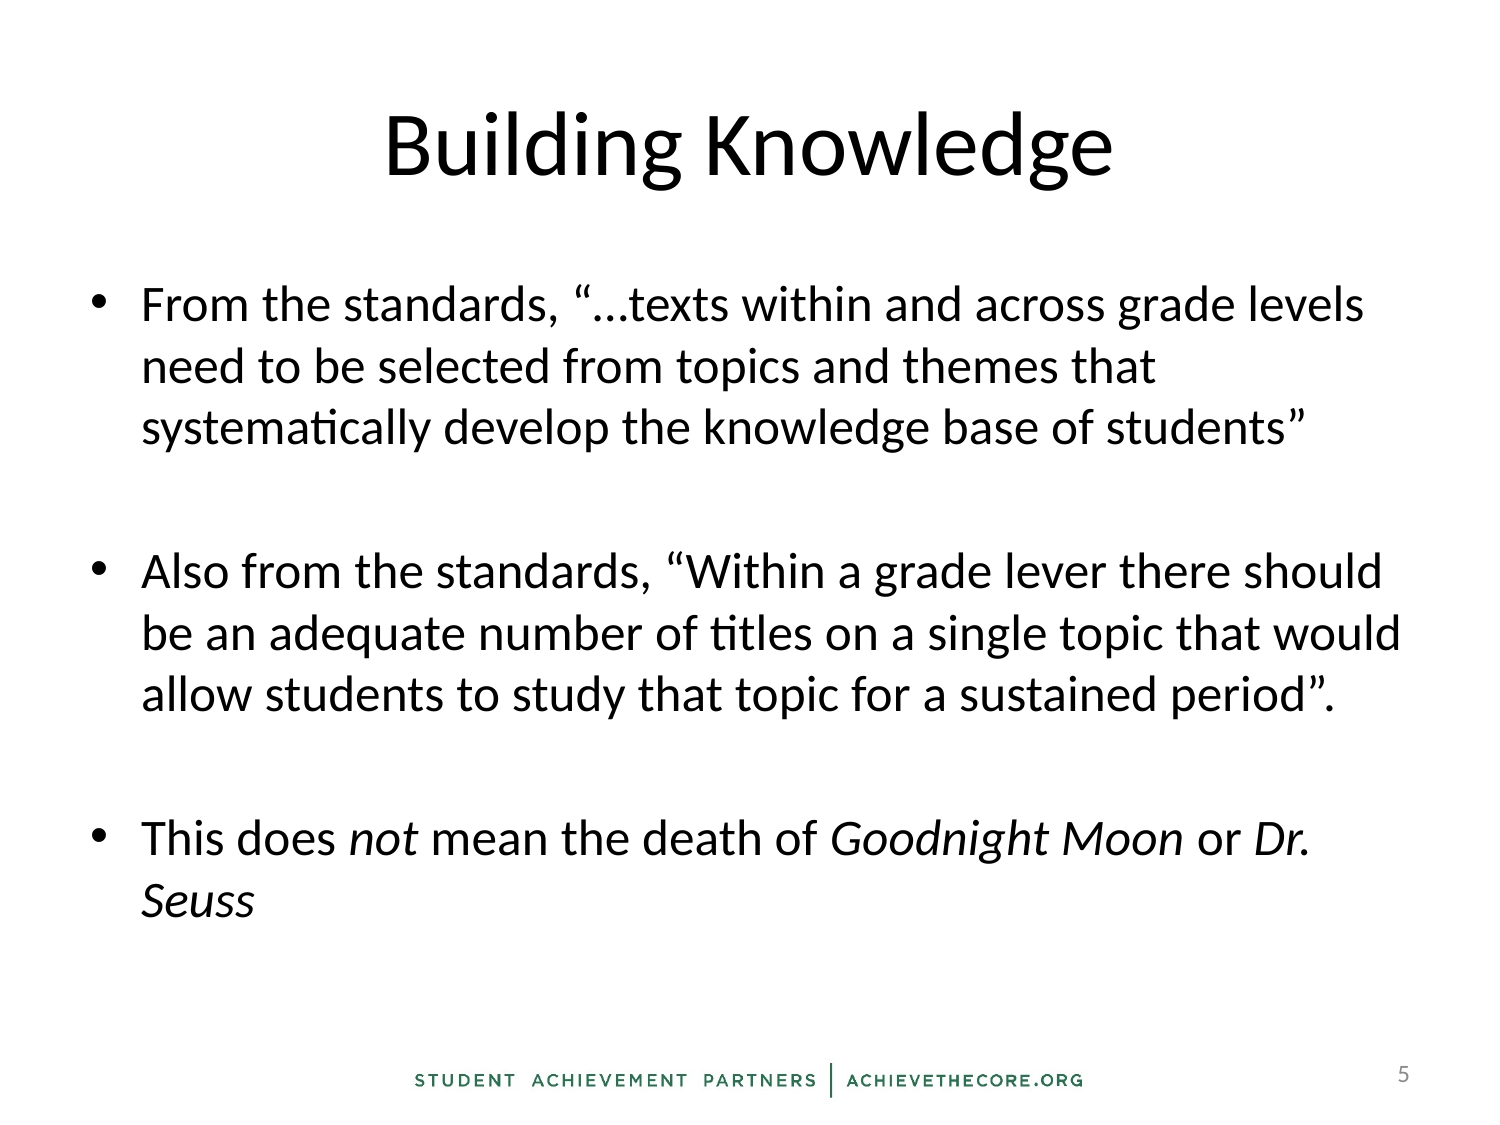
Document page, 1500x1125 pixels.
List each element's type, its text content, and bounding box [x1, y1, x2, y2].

picture [399, 1057, 1101, 1102]
slide_number 5 [1074, 1042, 1425, 1103]
list From the standards, “…texts within and across grade levels need to be selected from topics and themes that systematically develop the knowledge base of students” Also from the standards, “Within a grade lever there should be an adequate number of titles on a single topic that would allow students to study that topic for a sustained period”. This does not mean the death of Goodnight Moon or Dr. Seuss [75, 262, 1425, 1005]
title Building Knowledge [75, 45, 1425, 233]
